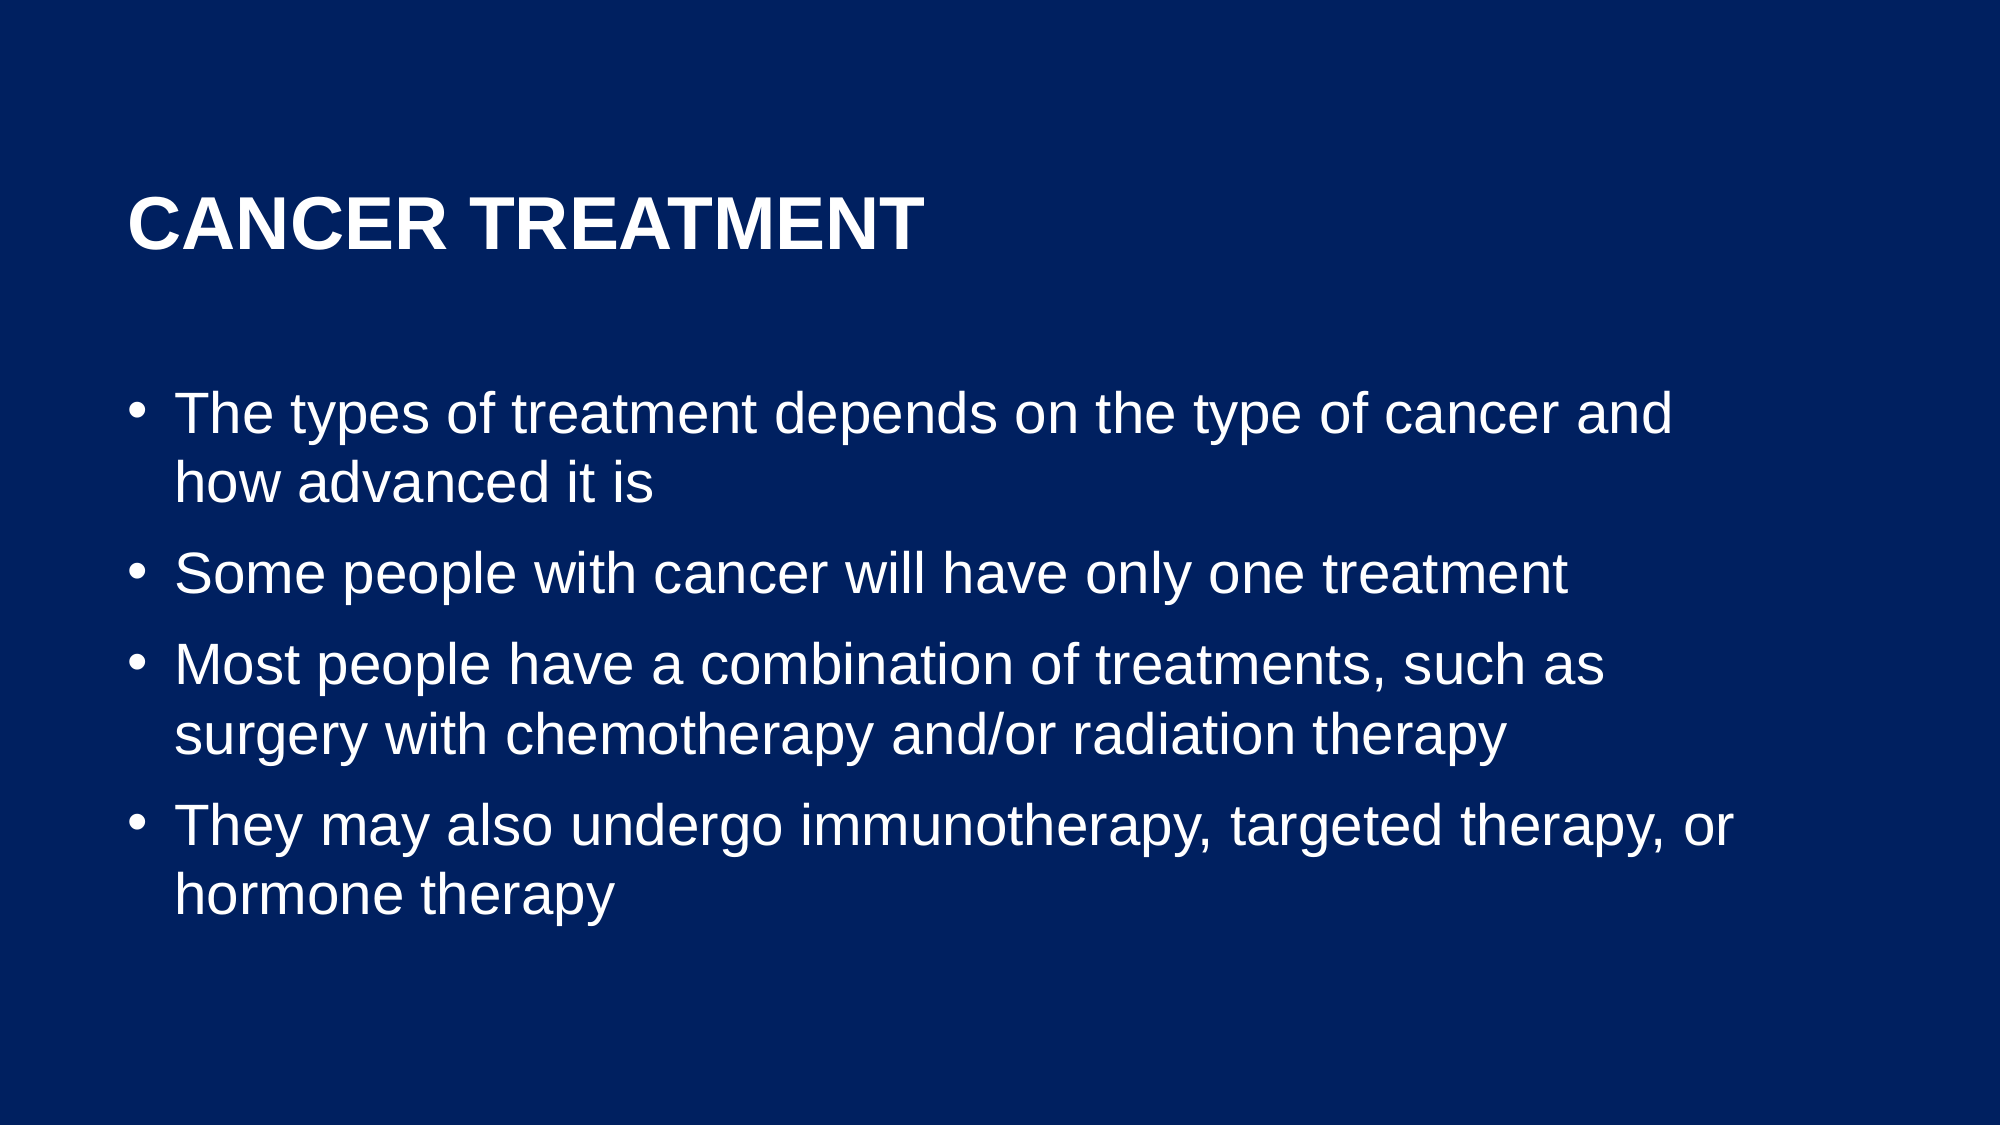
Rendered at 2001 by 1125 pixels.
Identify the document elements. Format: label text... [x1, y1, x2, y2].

list The types of treatment depends on the type of cancer and how advanced it is Some people with cancer will have only one treatment Most people have a combination of treatments, such as surgery with chemotherapy and/or radiation therapy They may also undergo immunotherapy, targeted therapy, or hormone therapy [112, 351, 1775, 950]
title Cancer Treatment [112, 99, 1775, 339]
